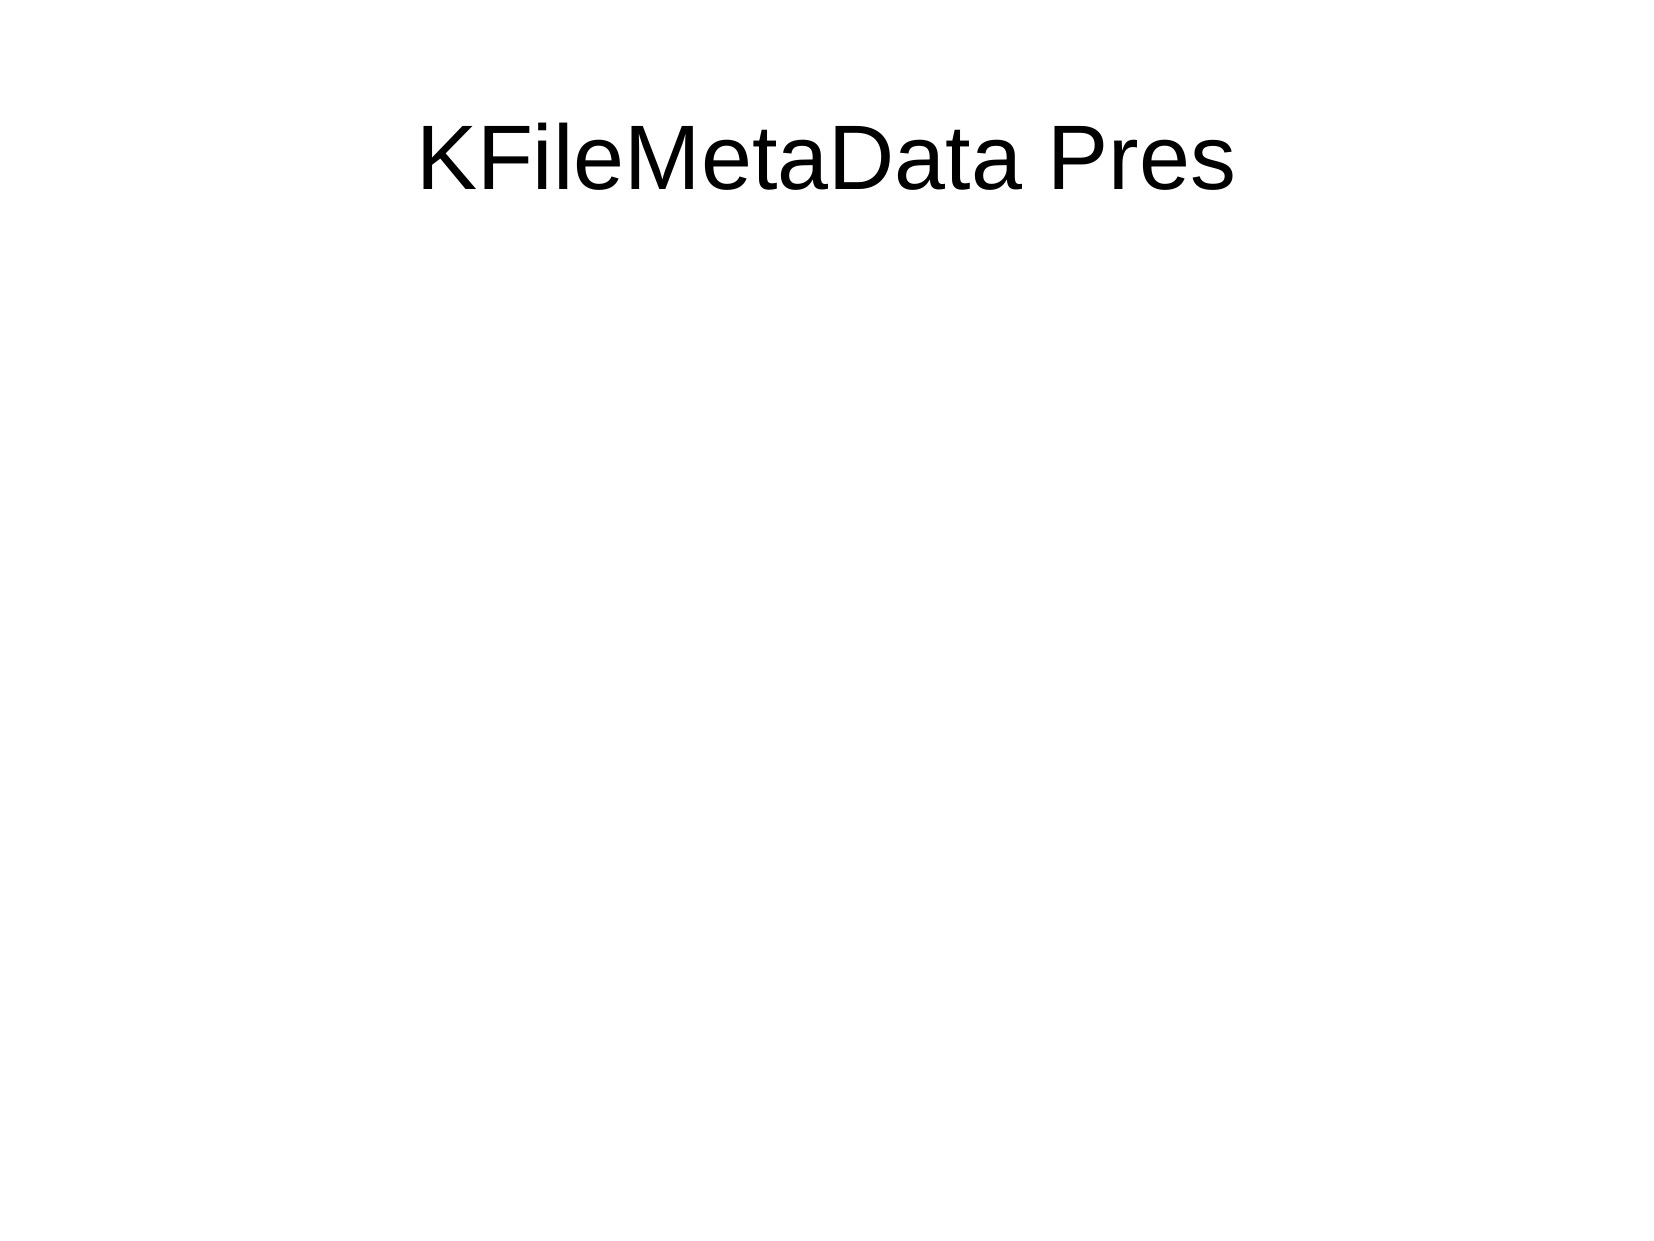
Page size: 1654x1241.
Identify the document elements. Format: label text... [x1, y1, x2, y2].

title KFileMetaData Pres [82, 49, 1571, 257]
